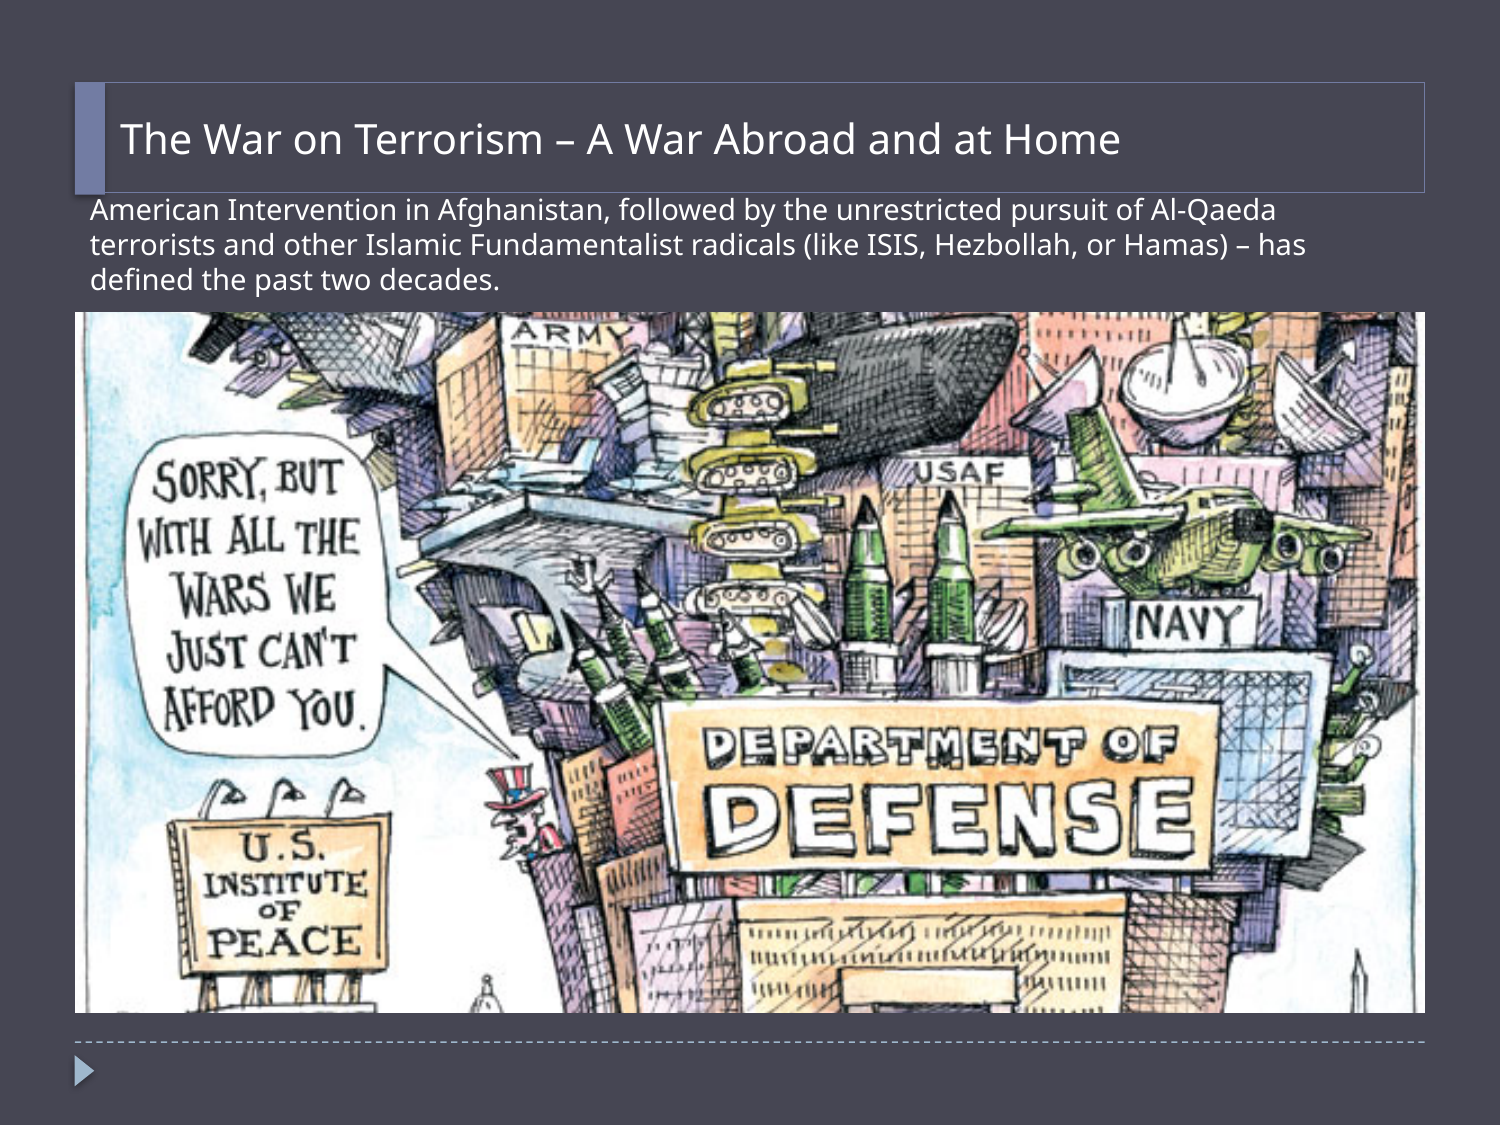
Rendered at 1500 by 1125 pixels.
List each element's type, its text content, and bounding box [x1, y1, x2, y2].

list American Intervention in Afghanistan, followed by the unrestricted pursuit of Al-Qaeda terrorists and other Islamic Fundamentalist radicals (like ISIS, Hezbollah, or Hamas) – has defined the past two decades. [75, 200, 1425, 288]
title The War on Terrorism – A War Abroad and at Home [75, 82, 1425, 193]
picture [74, 312, 1426, 1014]
